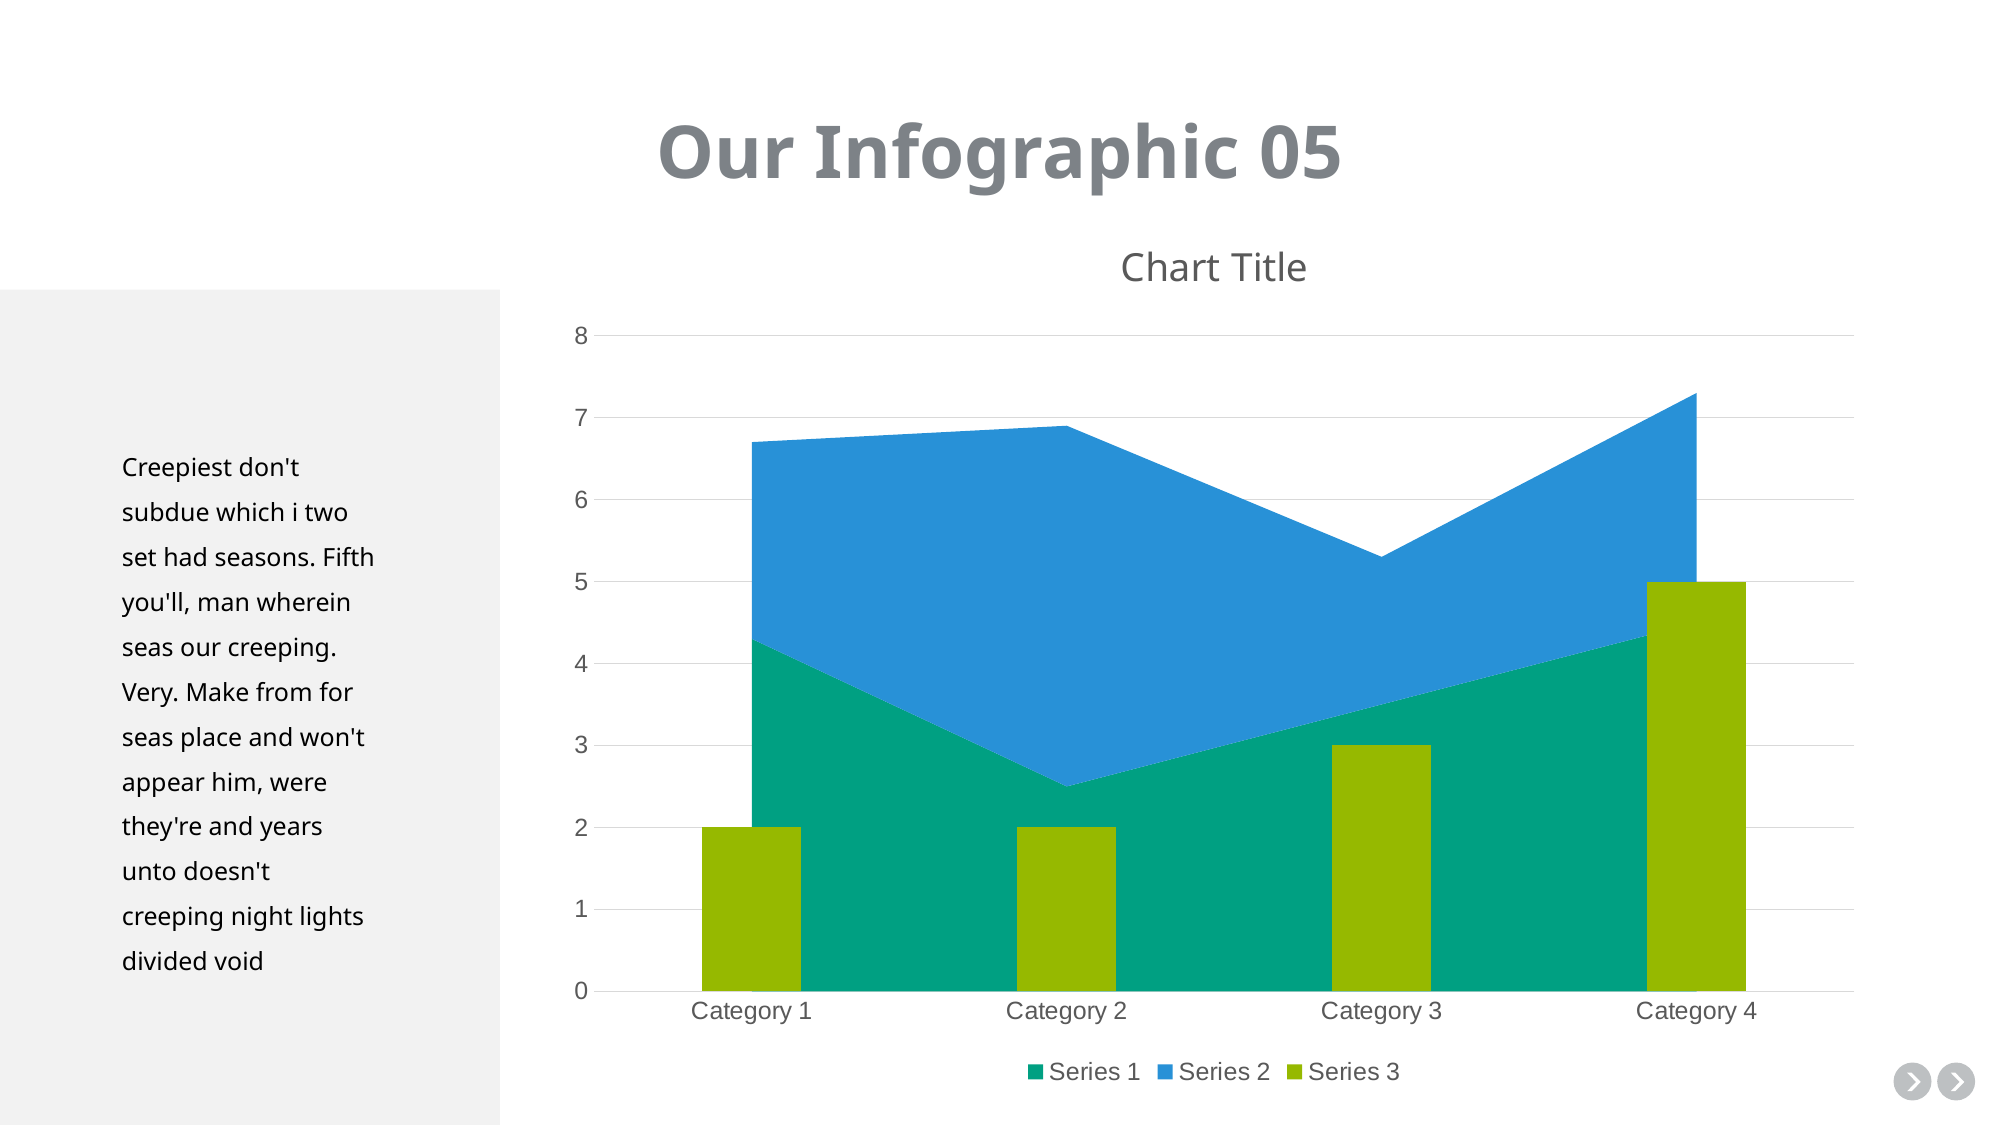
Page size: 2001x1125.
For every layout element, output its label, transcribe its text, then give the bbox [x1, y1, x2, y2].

text_box [0, 289, 501, 1125]
text_box Our Infographic 05 [641, 98, 1359, 201]
text_box Creepiest don't subdue which i two set had seasons. Fifth you'll, man wherein seas our creeping. Very. Make from for seas place and won't appear him, were they're and years unto doesn't creeping night lights divided void [107, 429, 393, 983]
chart [547, 202, 1881, 1092]
